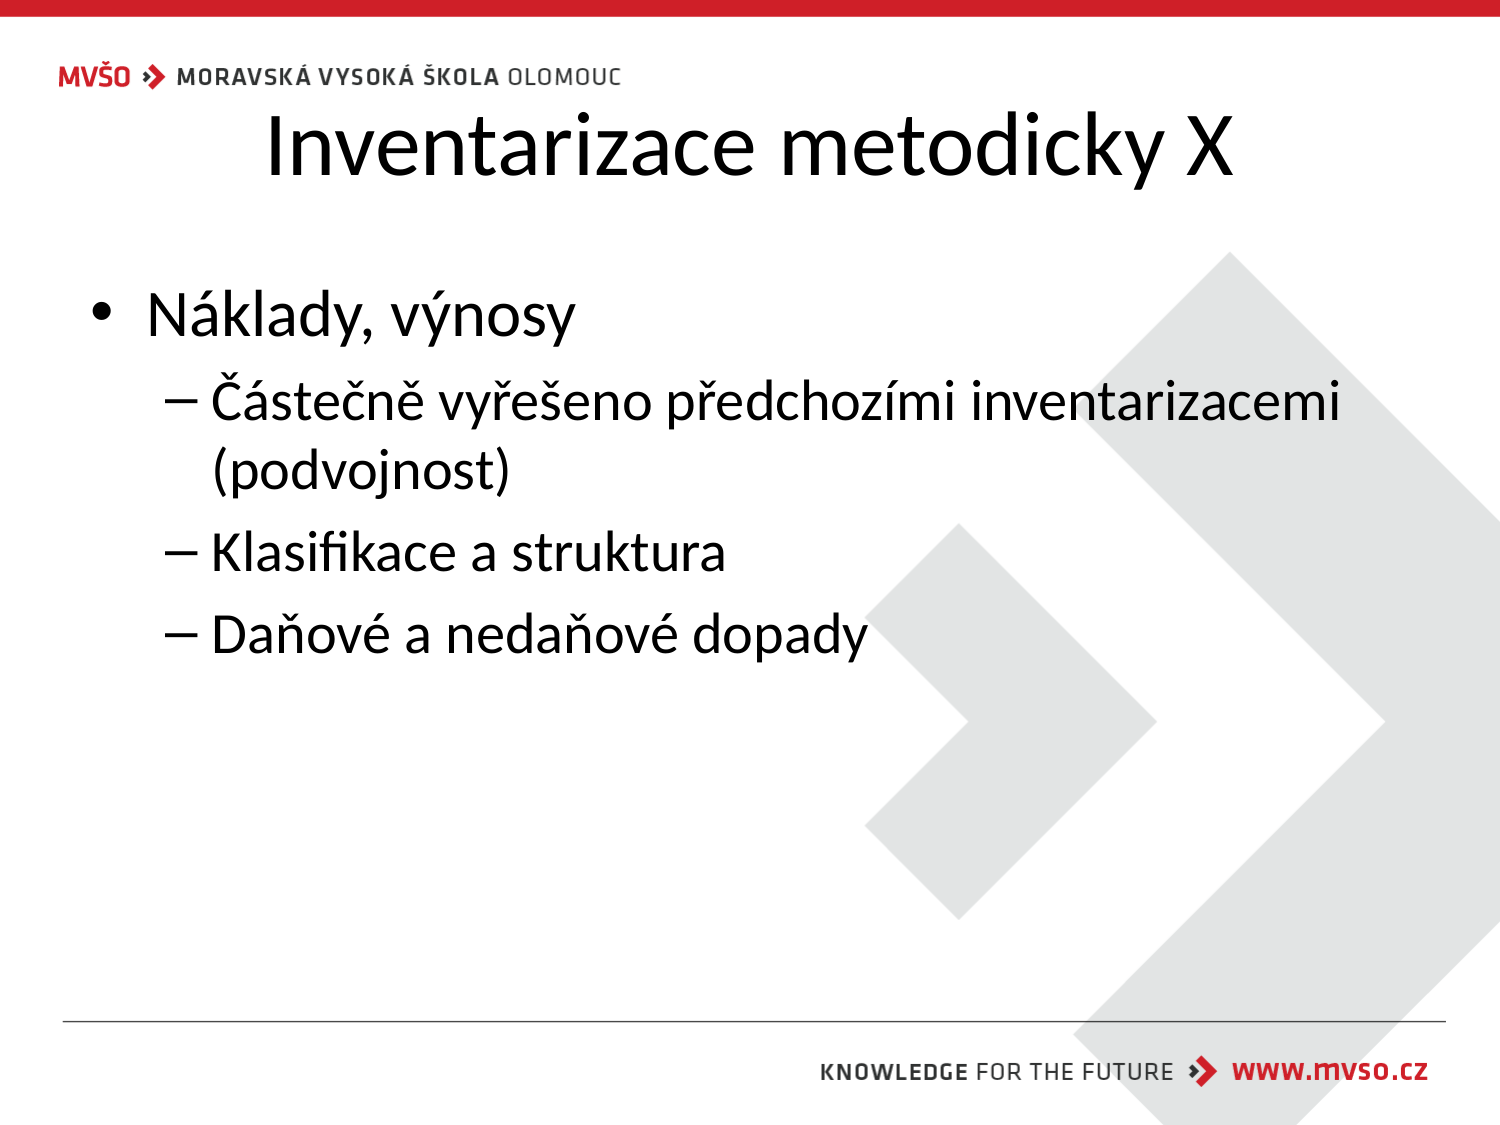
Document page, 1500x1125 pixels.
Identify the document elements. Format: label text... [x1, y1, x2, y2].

title Inventarizace metodicky X [75, 45, 1425, 233]
list Náklady, výnosy Částečně vyřešeno předchozími inventarizacemi (podvojnost) Klasifikace a struktura Daňové a nedaňové dopady [75, 262, 1425, 1005]
picture [0, 0, 1500, 1125]
